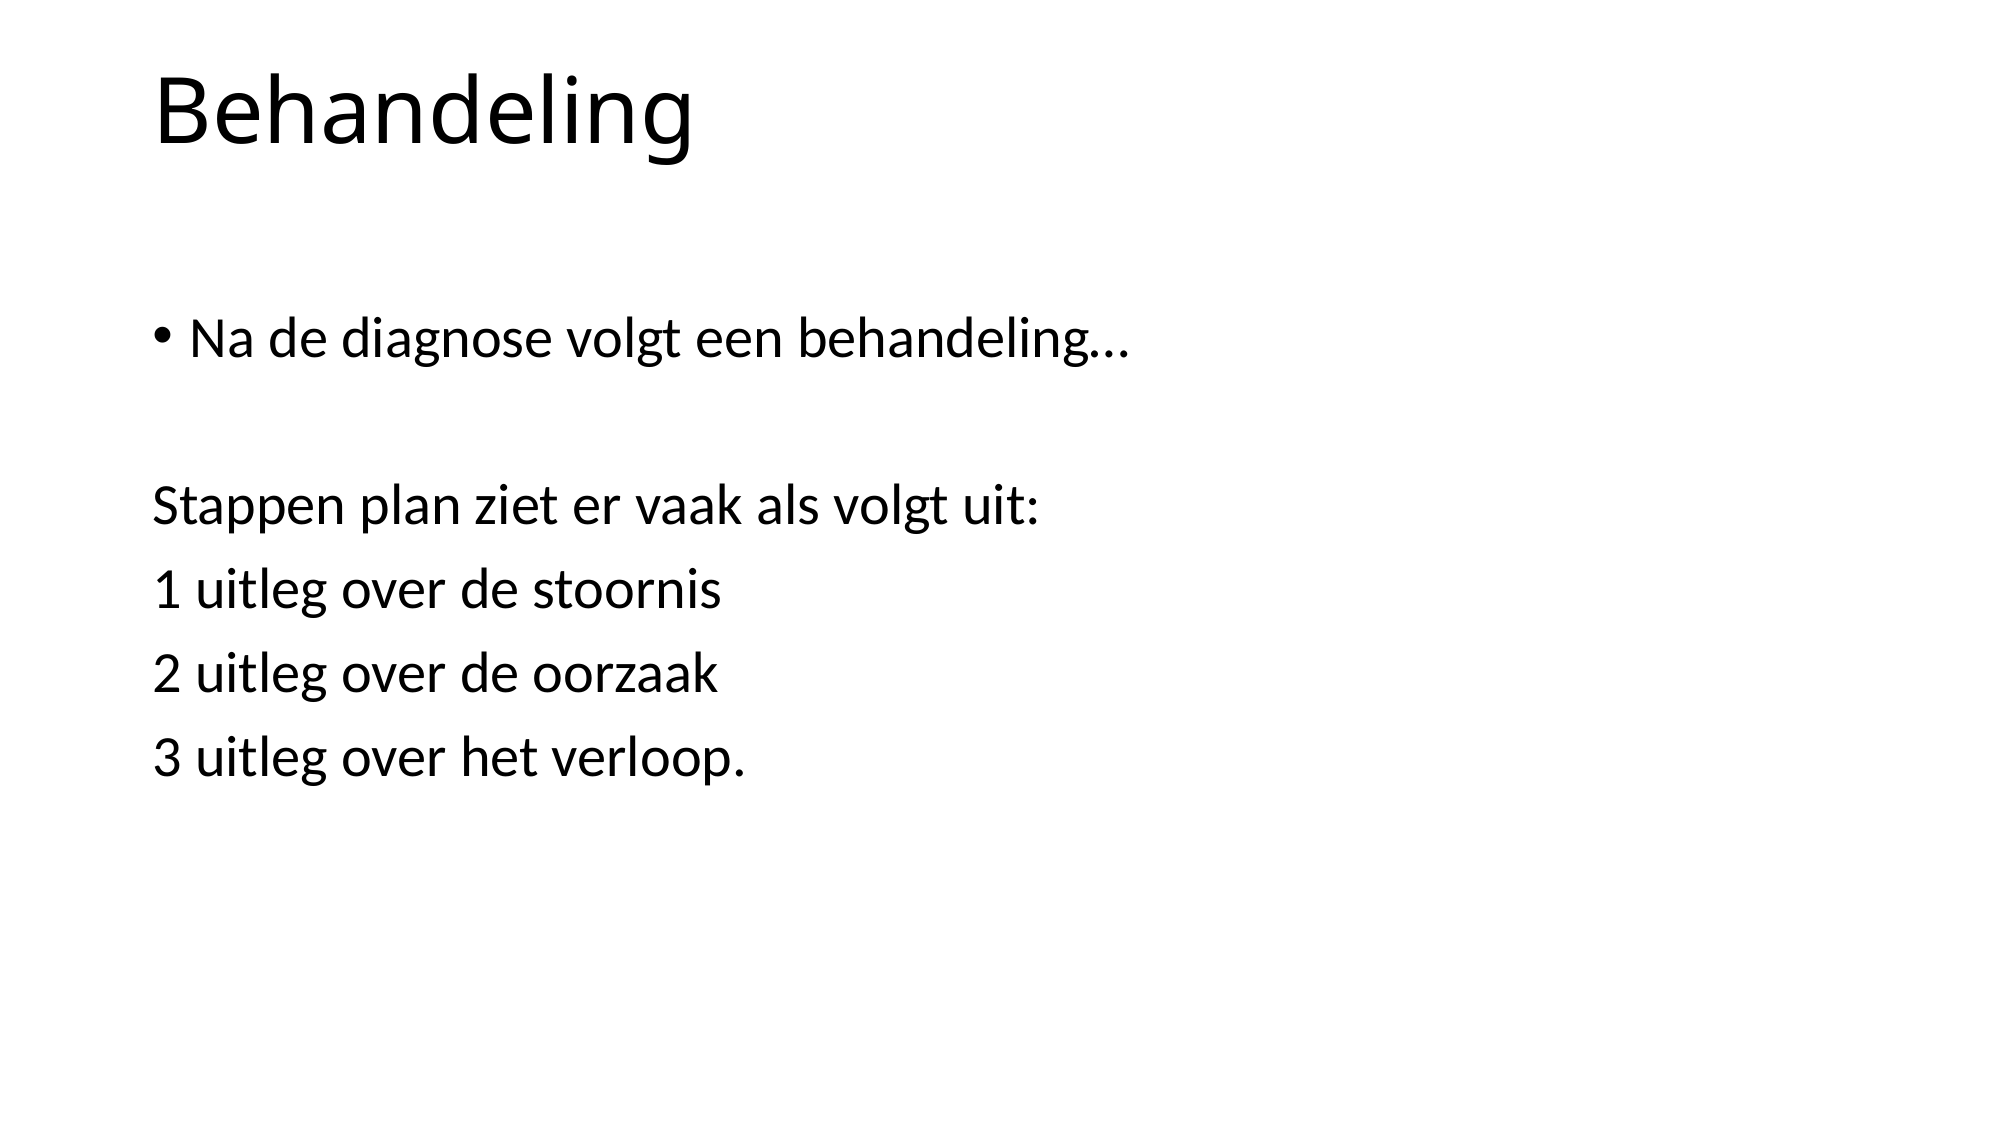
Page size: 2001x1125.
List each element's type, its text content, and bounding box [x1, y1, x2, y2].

list Na de diagnose volgt een behandeling… Stappen plan ziet er vaak als volgt uit: 1 uitleg over de stoornis 2 uitleg over de oorzaak 3 uitleg over het verloop. [137, 299, 1863, 1014]
title Behandeling [137, 59, 1863, 278]
